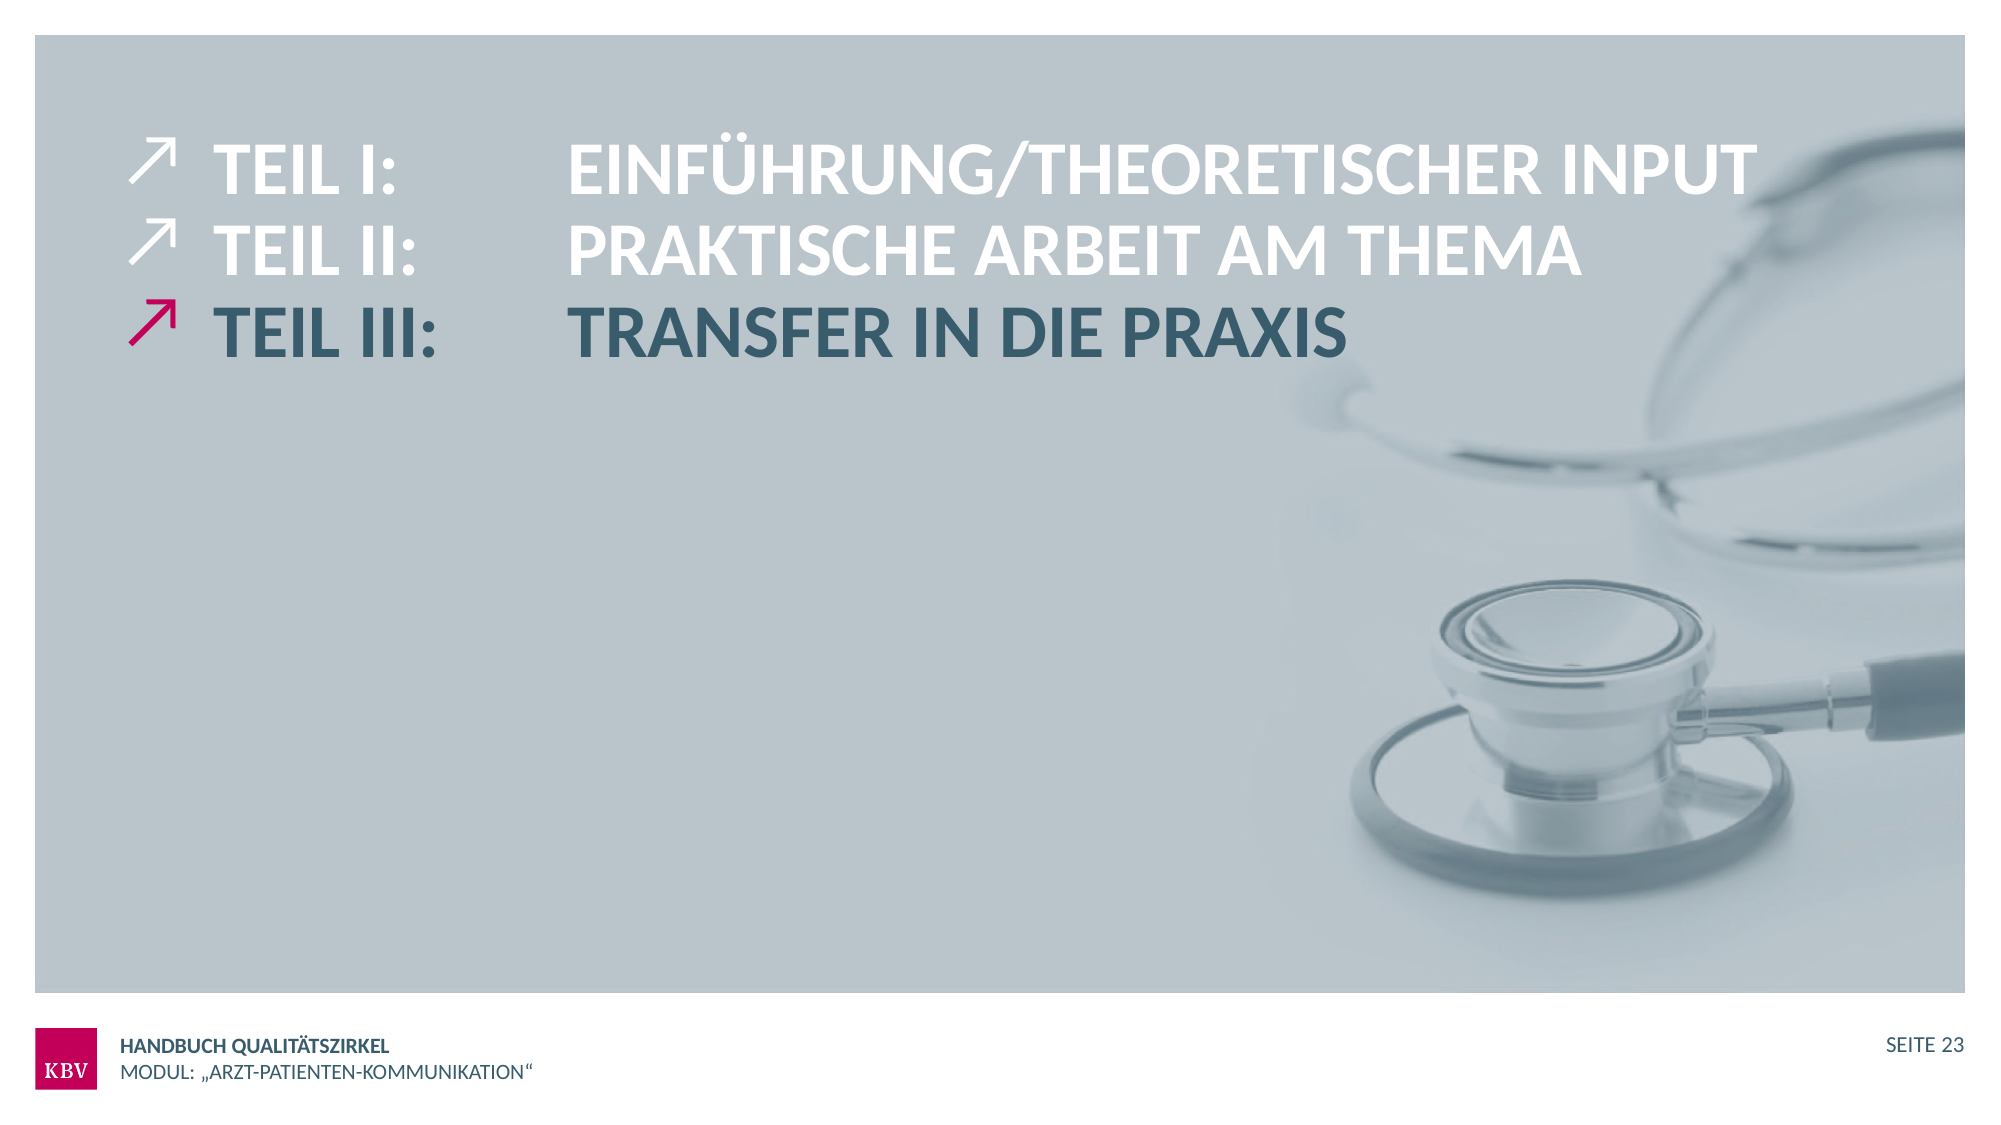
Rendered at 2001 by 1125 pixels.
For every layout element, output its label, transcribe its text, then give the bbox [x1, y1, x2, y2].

slide_number Modul: „Arzt-Patienten-Kommunikation“ [120, 1056, 1668, 1084]
picture [35, 35, 1965, 993]
subtitle Teil I: Einführung/theoretischer Input Teil II: Praktische Arbeit am Thema Teil III: Transfer in die Praxis [120, 129, 1880, 945]
slide_number Seite 23 [1787, 1030, 1965, 1057]
footer Handbuch Qualitätszirkel [120, 1030, 1668, 1056]
